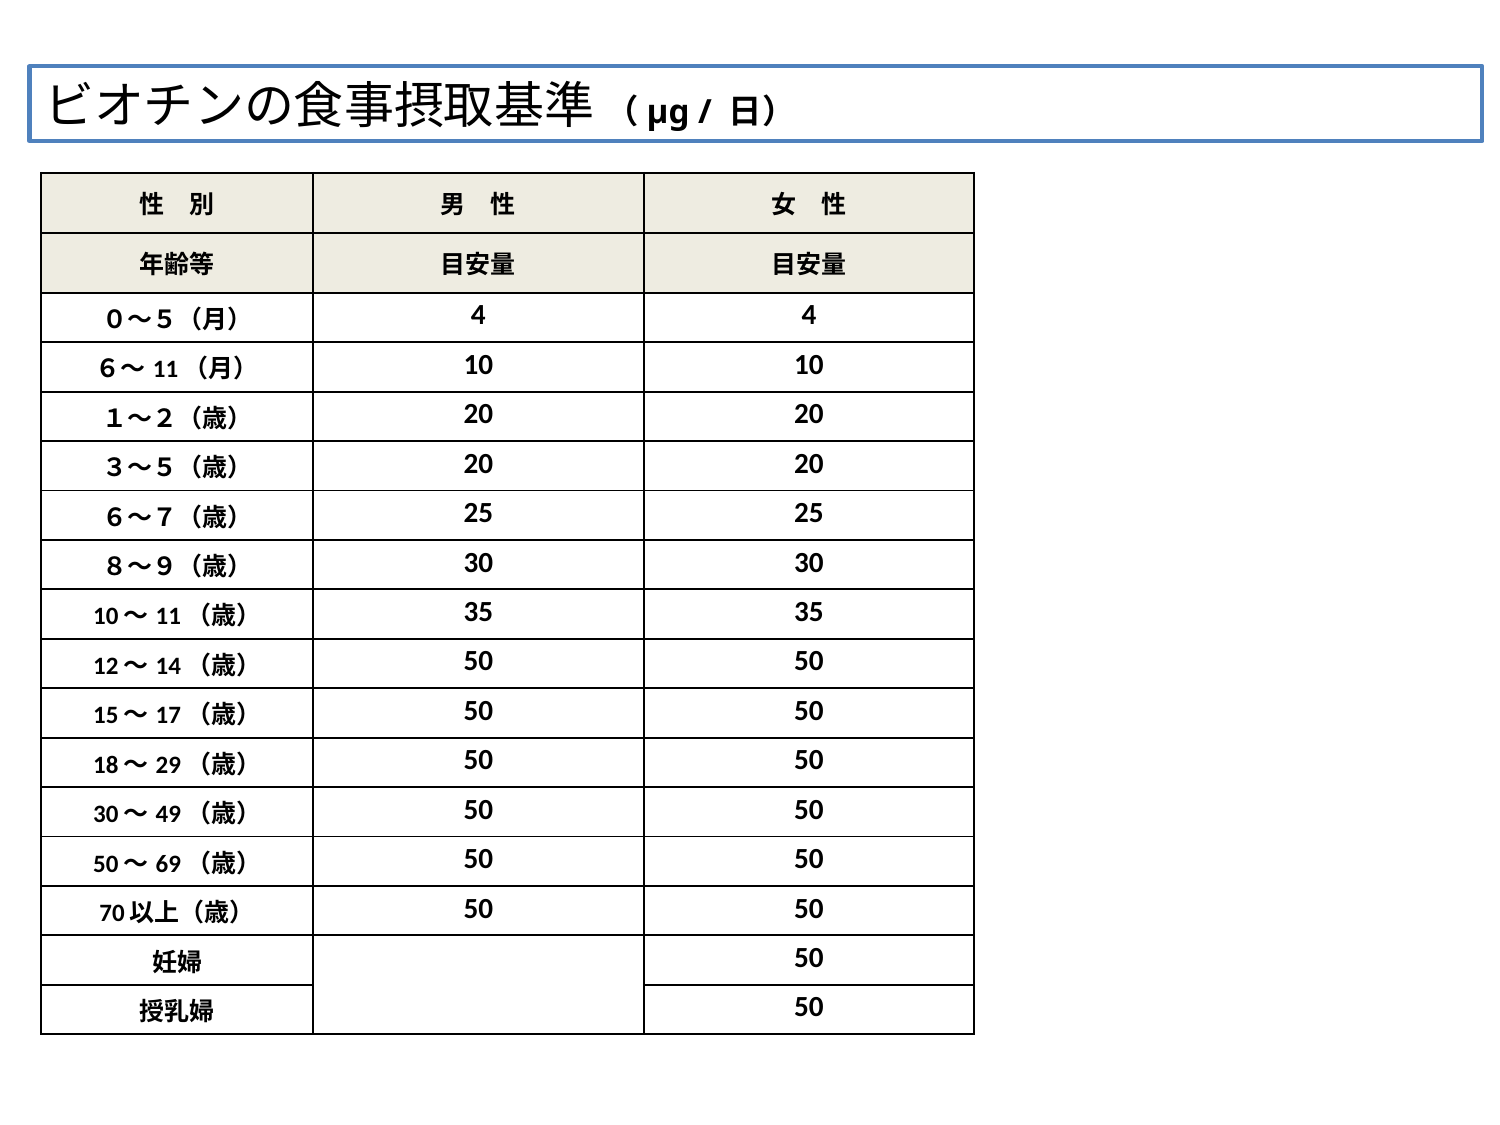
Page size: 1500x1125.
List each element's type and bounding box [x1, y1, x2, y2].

table_cell [314, 541, 643, 588]
table_cell [42, 788, 312, 836]
table_cell [645, 640, 973, 687]
table_cell [42, 986, 312, 1033]
table_cell [42, 491, 312, 539]
table_cell [42, 590, 312, 638]
table_cell [42, 936, 312, 984]
table_cell [314, 837, 643, 885]
table_cell [645, 541, 973, 588]
table_cell [314, 393, 643, 440]
table_header [42, 174, 312, 232]
table_cell [645, 491, 973, 539]
table_header [645, 174, 973, 232]
table_cell [314, 887, 643, 934]
table_cell [42, 689, 312, 737]
table_cell [645, 393, 973, 440]
table_cell [42, 393, 312, 440]
table_cell [314, 739, 643, 786]
table_cell [314, 234, 643, 292]
table_cell [314, 590, 643, 638]
table_header [314, 174, 643, 232]
table_cell [42, 739, 312, 786]
table_cell [314, 294, 643, 341]
table_cell [645, 343, 973, 391]
table_cell [645, 234, 973, 292]
table_cell [314, 689, 643, 737]
table_cell [42, 442, 312, 490]
table_cell [42, 343, 312, 391]
table_cell [42, 541, 312, 588]
table_cell [645, 986, 973, 1033]
table_cell [314, 936, 643, 1033]
table_cell [42, 640, 312, 687]
table_cell [645, 936, 973, 984]
table_cell [42, 837, 312, 885]
table_cell [42, 234, 312, 292]
table_cell [645, 294, 973, 341]
table_cell [645, 739, 973, 786]
table_cell [645, 590, 973, 638]
table_cell [314, 343, 643, 391]
table_cell [42, 887, 312, 934]
table_cell [645, 837, 973, 885]
text_box [27, 64, 1484, 143]
table_cell [645, 442, 973, 490]
table_cell [645, 689, 973, 737]
table_cell [42, 294, 312, 341]
table_cell [645, 887, 973, 934]
table_cell [314, 491, 643, 539]
table_cell [645, 788, 973, 836]
table_cell [314, 788, 643, 836]
table_cell [314, 442, 643, 490]
table_cell [314, 640, 643, 687]
